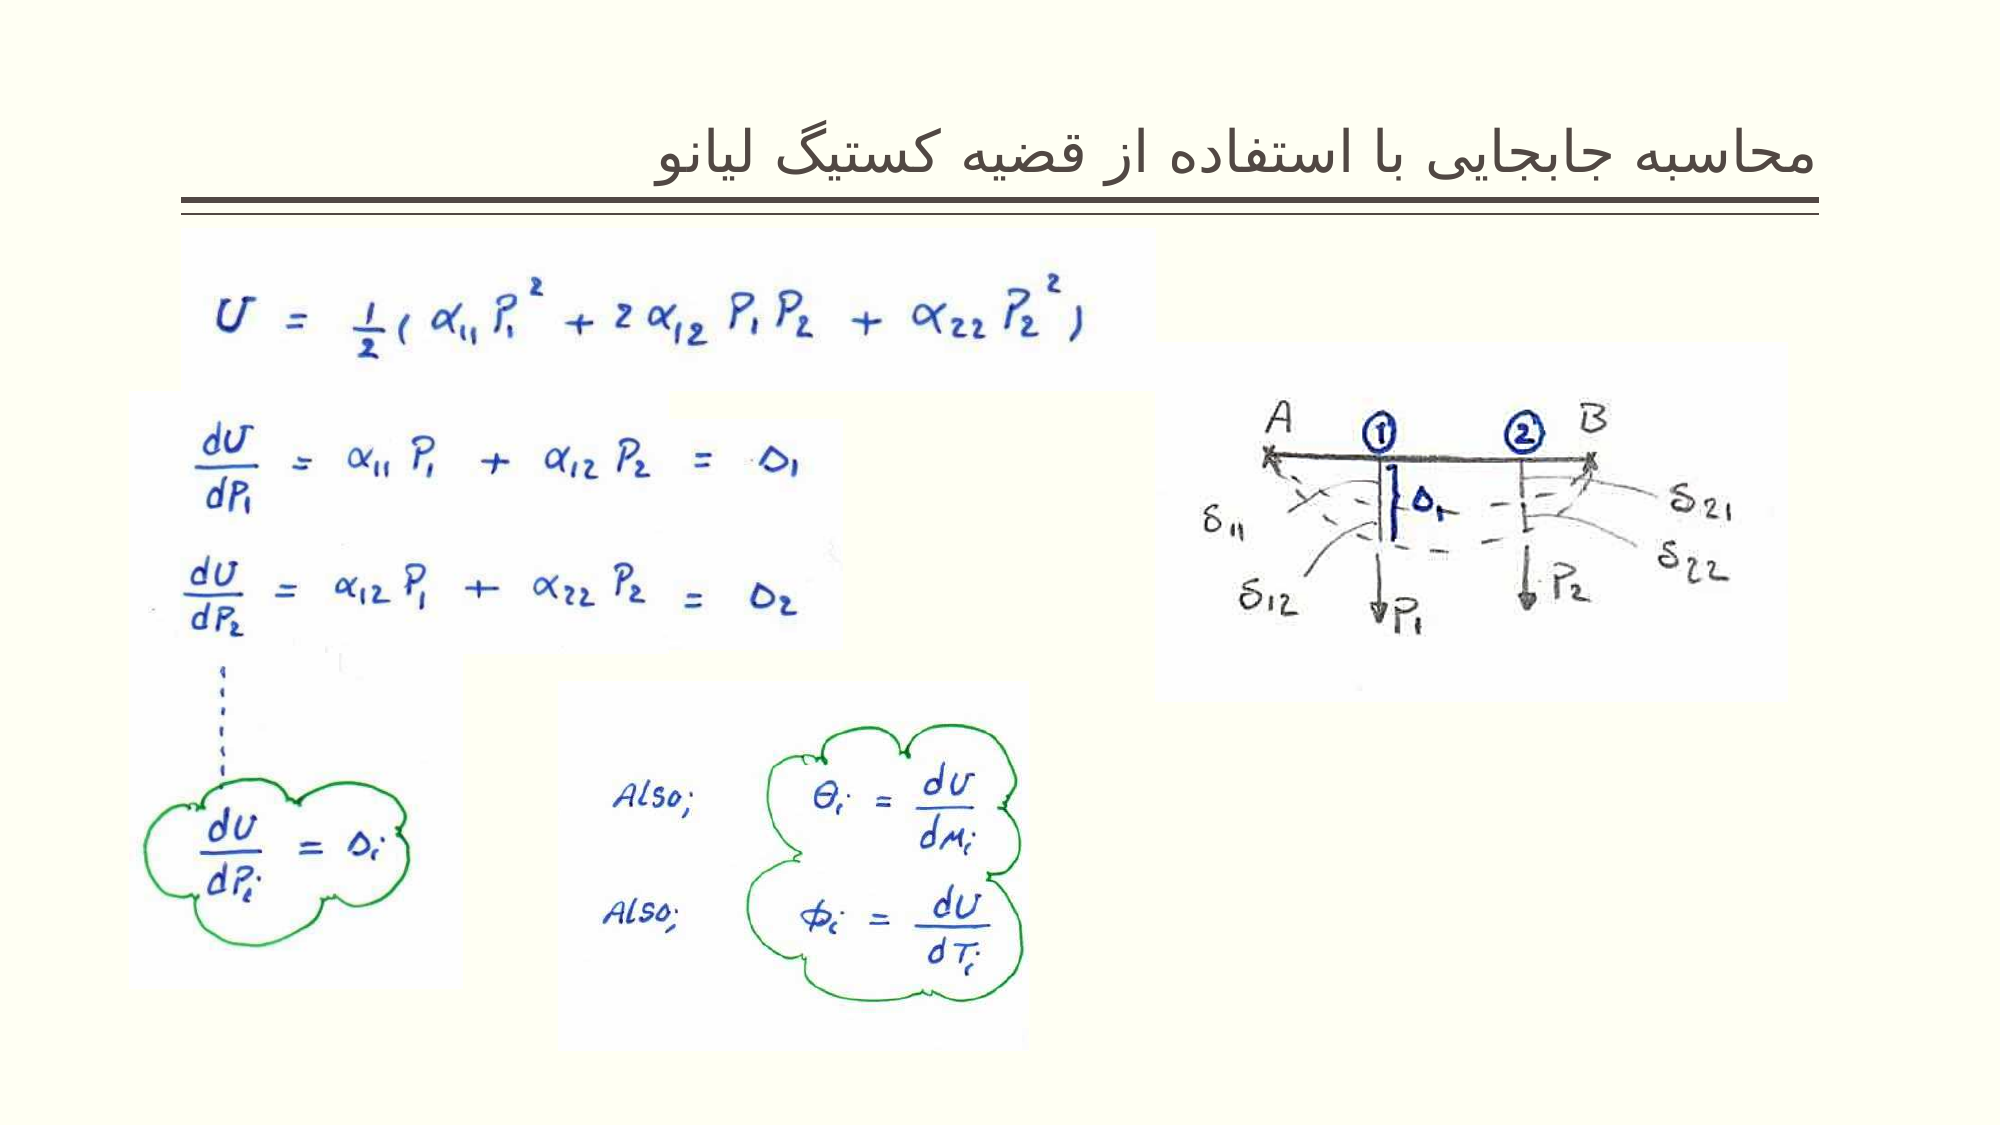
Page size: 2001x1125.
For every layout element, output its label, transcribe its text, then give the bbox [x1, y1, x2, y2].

title محاسبه جابجایی با استفاده از قضیه کستیگ لیانو [181, 12, 1819, 193]
picture [558, 681, 1029, 1052]
picture [129, 228, 1788, 989]
